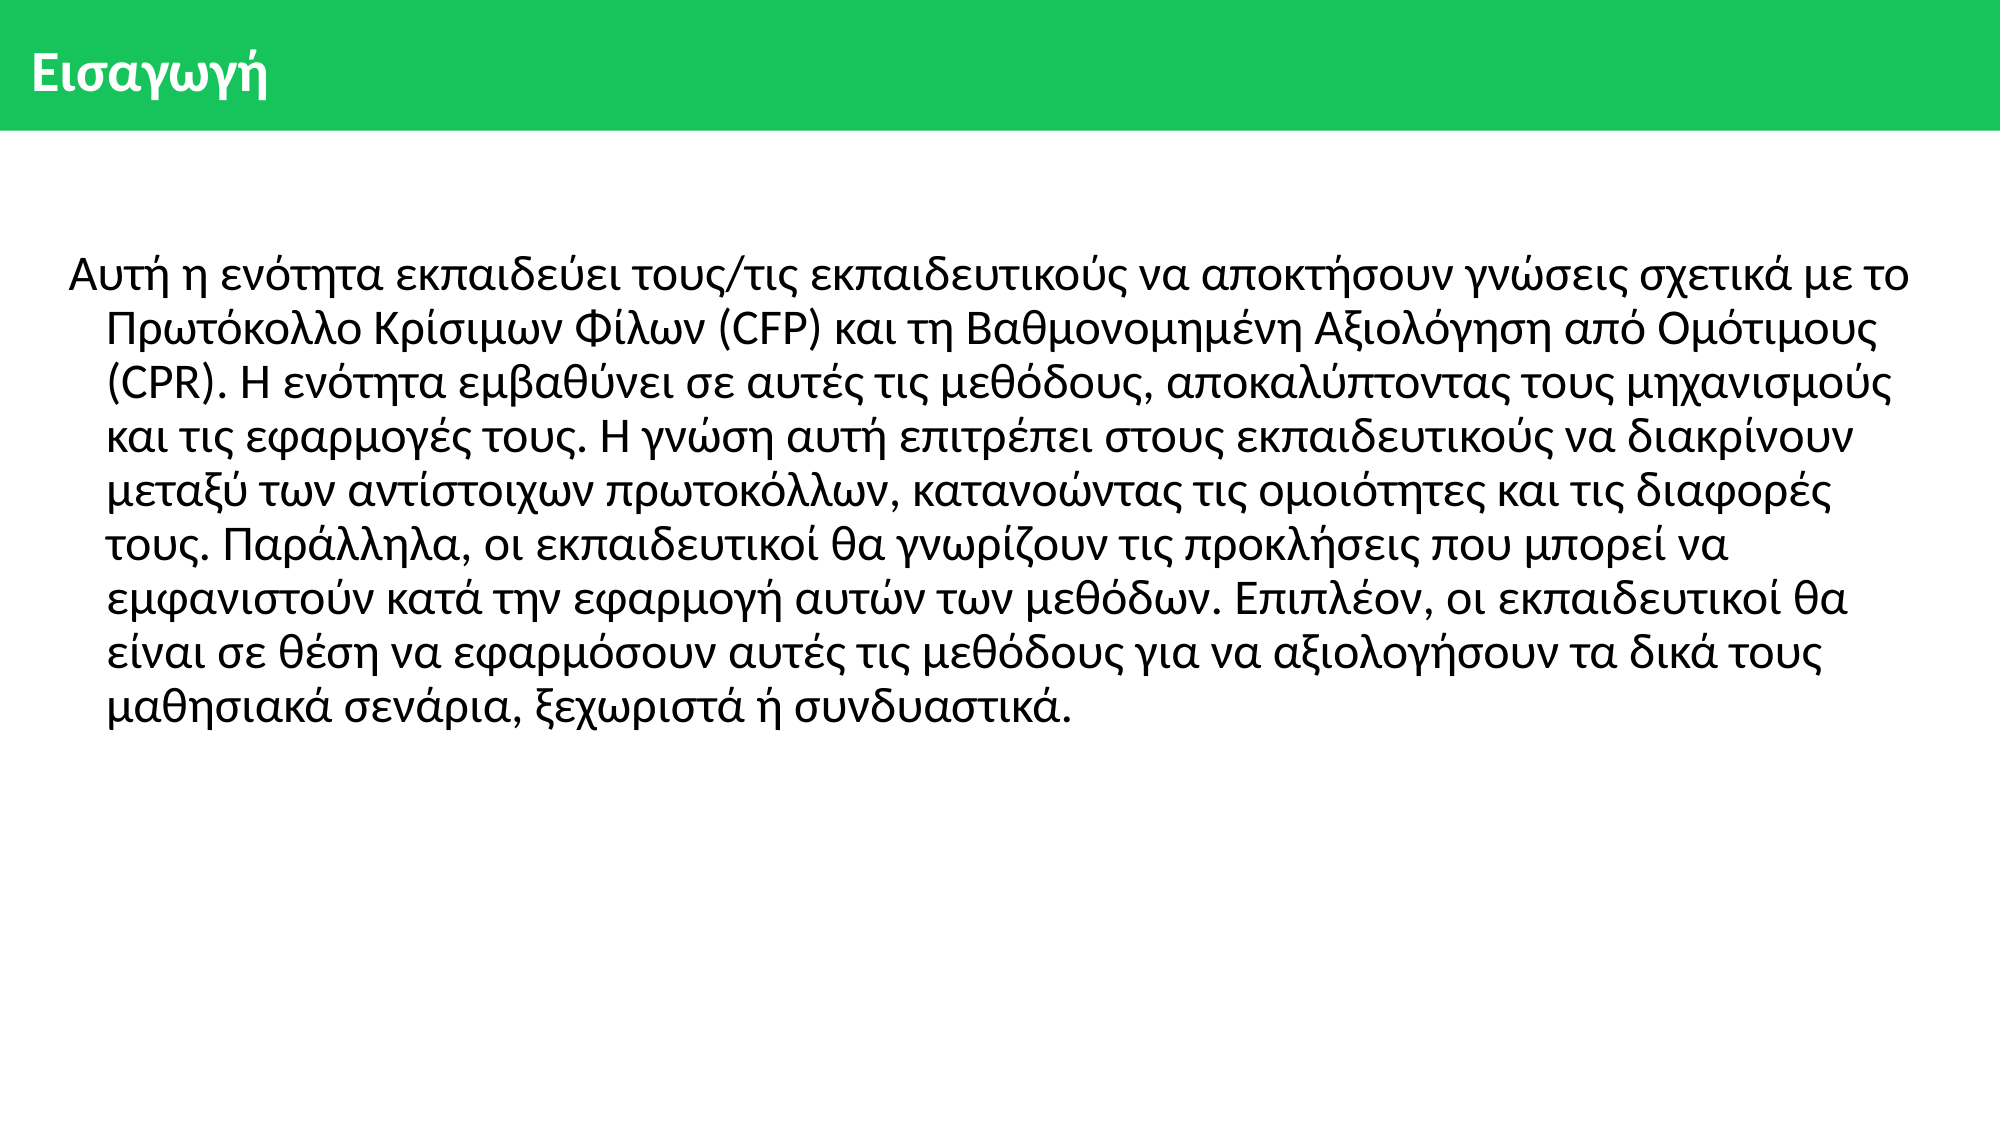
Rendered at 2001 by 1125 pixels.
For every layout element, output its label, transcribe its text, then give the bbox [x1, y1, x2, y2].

list Αυτή η ενότητα εκπαιδεύει τους/τις εκπαιδευτικούς να αποκτήσουν γνώσεις σχετικά με το Πρωτόκολλο Κρίσιμων Φίλων (CFP) και τη Βαθμονομημένη Αξιολόγηση από Ομότιμους (CPR). Η ενότητα εμβαθύνει σε αυτές τις μεθόδους, αποκαλύπτοντας τους μηχανισμούς και τις εφαρμογές τους. Η γνώση αυτή επιτρέπει στους εκπαιδευτικούς να διακρίνουν μεταξύ των αντίστοιχων πρωτοκόλλων, κατανοώντας τις ομοιότητες και τις διαφορές τους. Παράλληλα, οι εκπαιδευτικοί θα γνωρίζουν τις προκλήσεις που μπορεί να εμφανιστούν κατά την εφαρμογή αυτών των μεθόδων. Επιπλέον, οι εκπαιδευτικοί θα είναι σε θέση να εφαρμόσουν αυτές τις μεθόδους για να αξιολογήσουν τα δικά τους μαθησιακά σενάρια, ξεχωριστά ή συνδυαστικά. [16, 239, 1950, 1108]
title Εισαγωγή [16, 13, 1976, 131]
